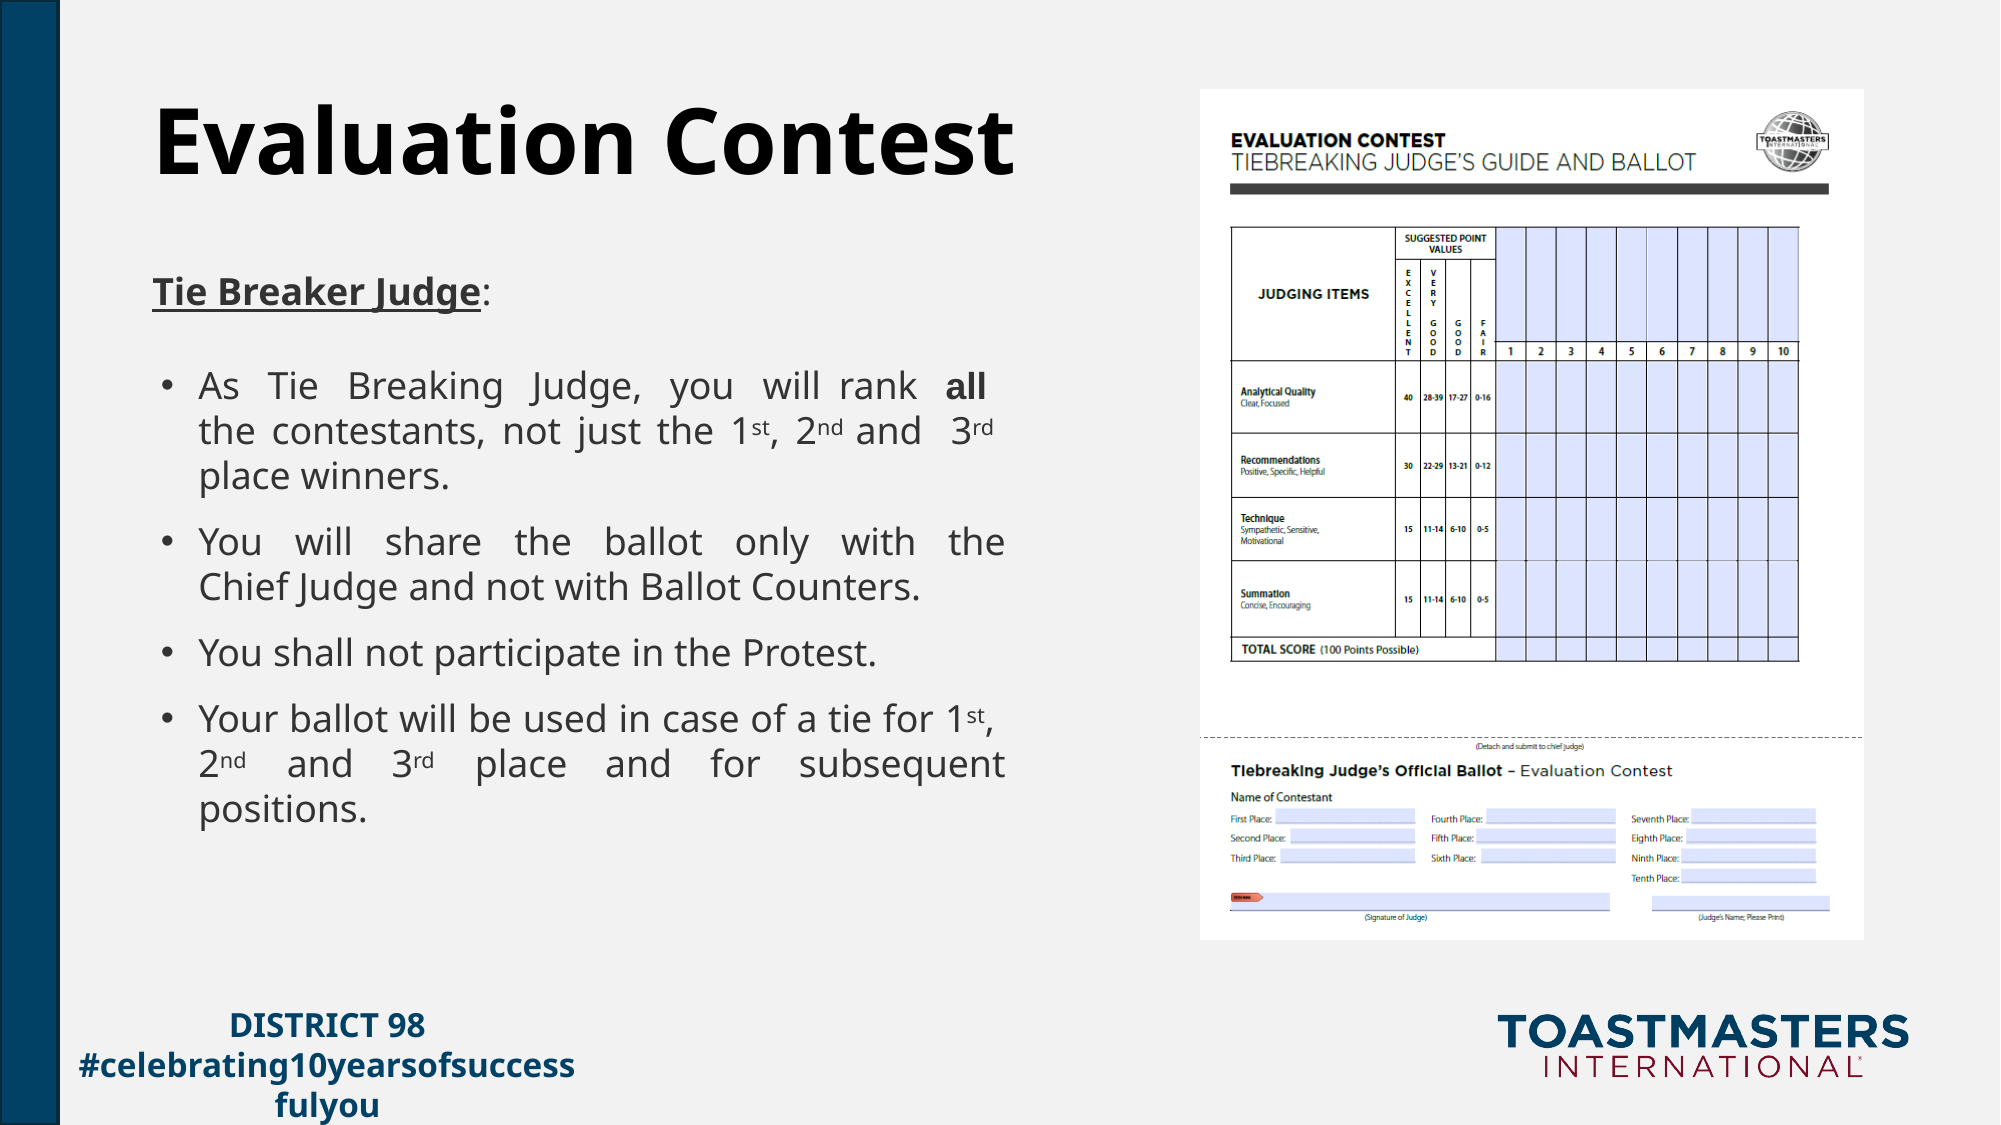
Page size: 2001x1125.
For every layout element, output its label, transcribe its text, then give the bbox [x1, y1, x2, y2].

text_box [0, 0, 60, 1125]
list Tie Breaker Judge: As Tie Breaking Judge, you will rank all the contestants, not just the 1st, 2nd and 3rd place winners. You will share the ballot only with the Chief Judge and not with Ballot Counters. You shall not participate in the Protest. Your ballot will be used in case of a tie for 1st, 2nd and 3rd place and for subsequent positions. [137, 260, 1033, 950]
text_box DISTRICT 98 #celebrating10yearsofsuccessfulyou [57, 996, 597, 1125]
picture [1199, 88, 2000, 1125]
title Evaluation Contest [137, 59, 1944, 229]
